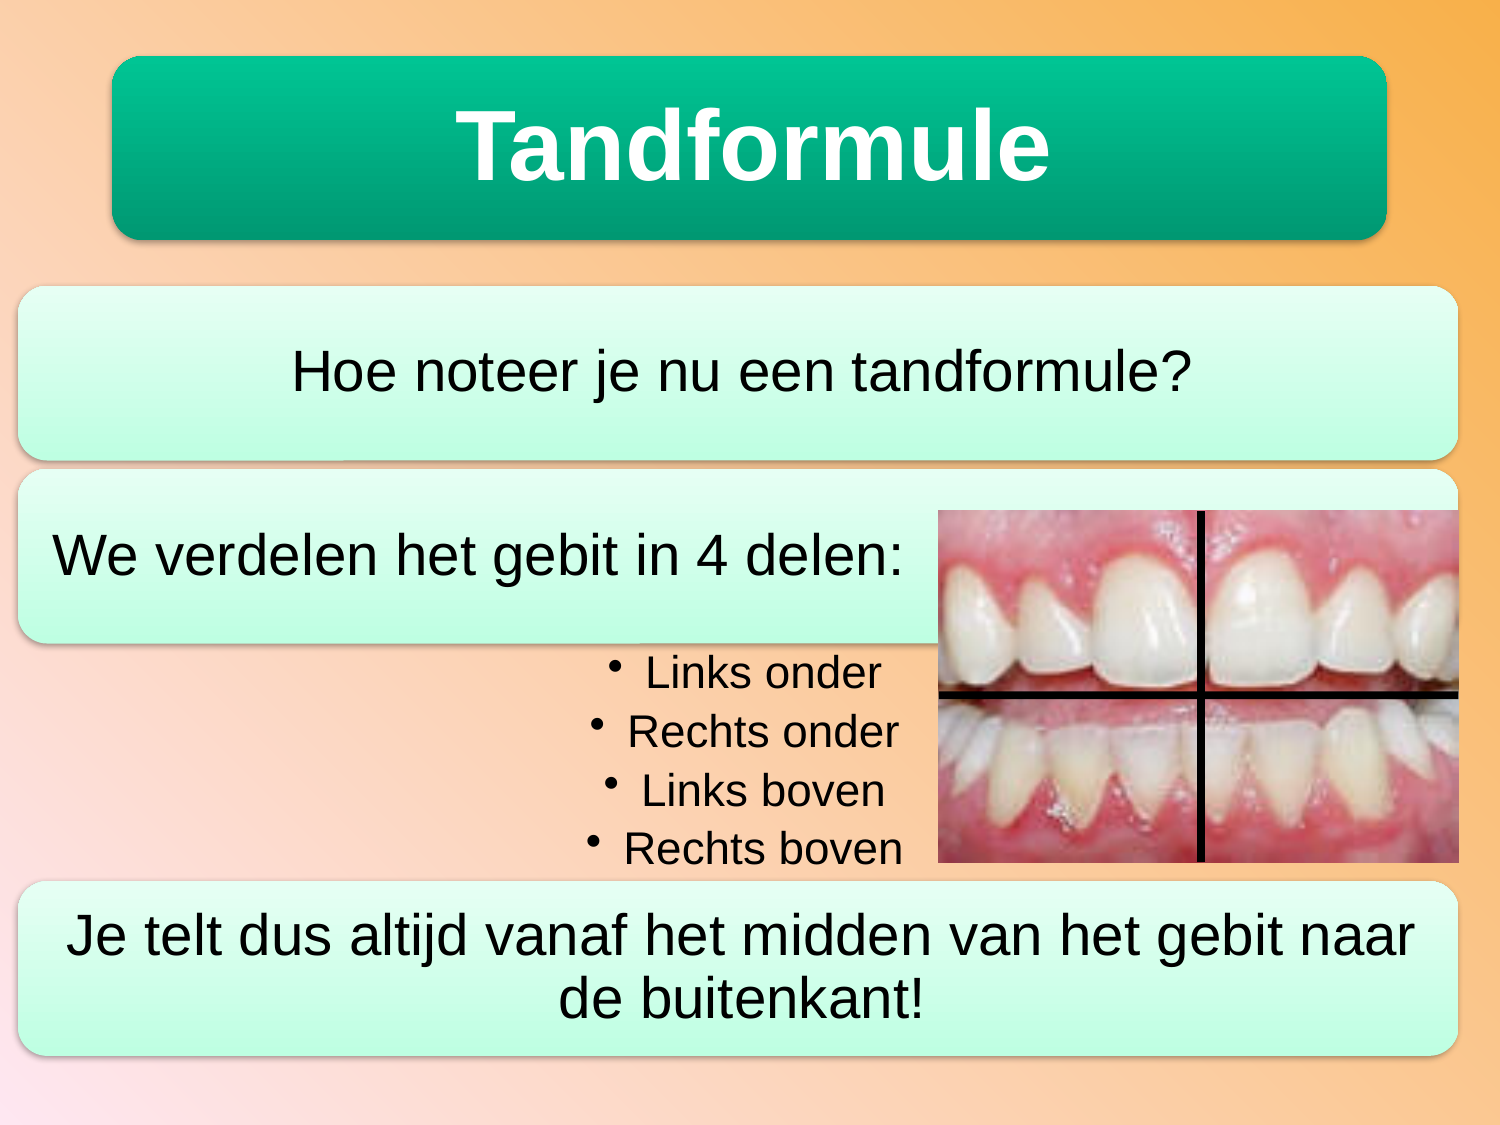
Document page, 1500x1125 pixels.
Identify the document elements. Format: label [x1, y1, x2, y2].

text_box [17, 278, 1459, 1059]
text_box [111, 54, 1388, 243]
picture [938, 510, 1459, 863]
